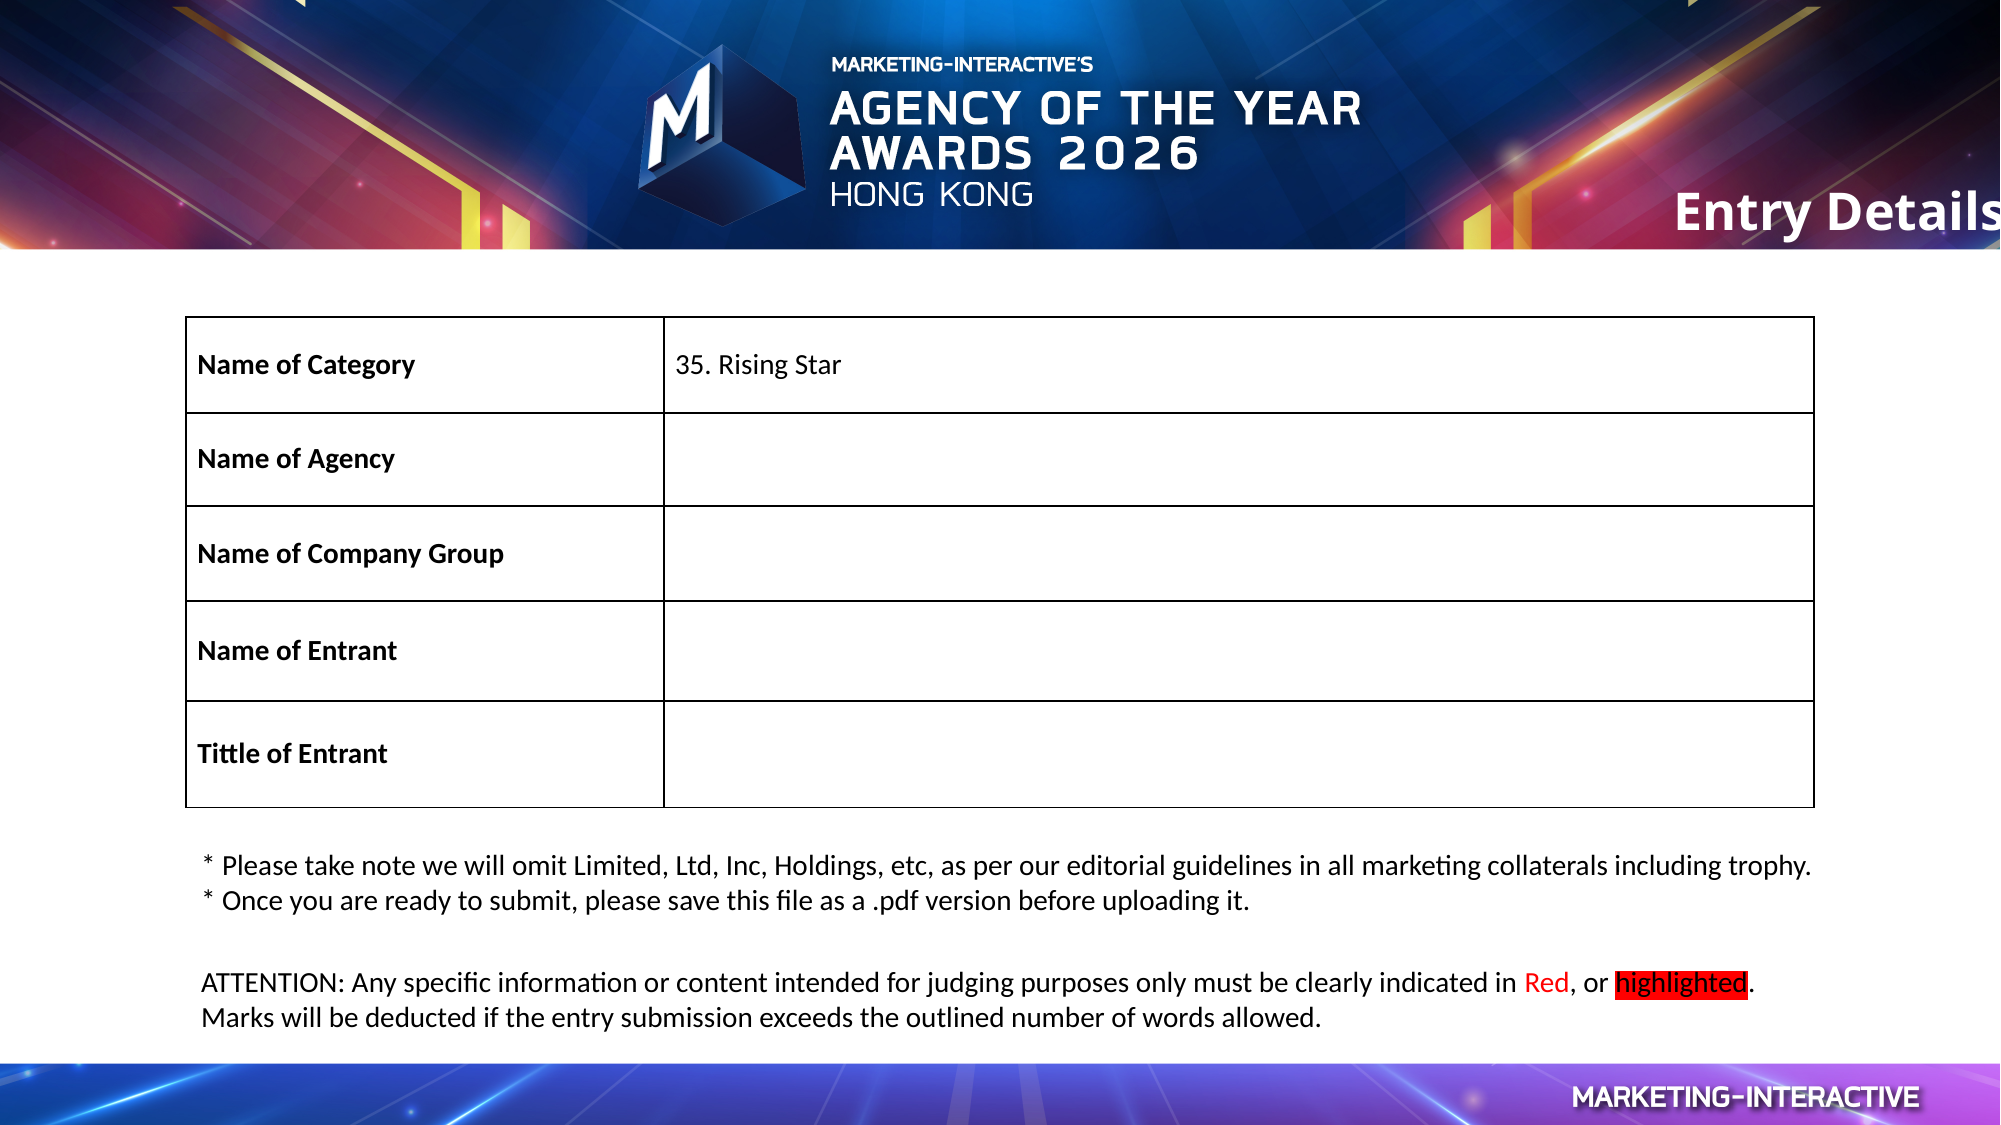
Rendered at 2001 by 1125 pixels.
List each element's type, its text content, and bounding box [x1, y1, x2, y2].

text_box ATTENTION: Any specific information or content intended for judging purposes only must be clearly indicated in Red, or highlighted. Marks will be deducted if the entry submission exceeds the outlined number of words allowed. [186, 955, 1814, 1041]
table_header Name of Category [187, 318, 663, 412]
table_cell [665, 414, 1813, 505]
table_cell [665, 602, 1813, 700]
text_box * Please take note we will omit Limited, Ltd, Inc, Holdings, etc, as per our editorial guidelines in all marketing collaterals including trophy. * Once you are ready to submit, please save this file as a .pdf version before uploading it. [186, 838, 1874, 924]
table_cell Name of Company Group [187, 507, 663, 600]
table_cell [665, 702, 1813, 807]
table_cell Tittle of Entrant [187, 702, 663, 807]
table_header 35. Rising Star [665, 318, 1813, 412]
picture [0, 0, 2000, 1125]
table_cell Name of Entrant [187, 602, 663, 700]
text_box Entry Details [1658, 169, 2000, 256]
table_cell [665, 507, 1813, 600]
table_cell Name of Agency [187, 414, 663, 505]
